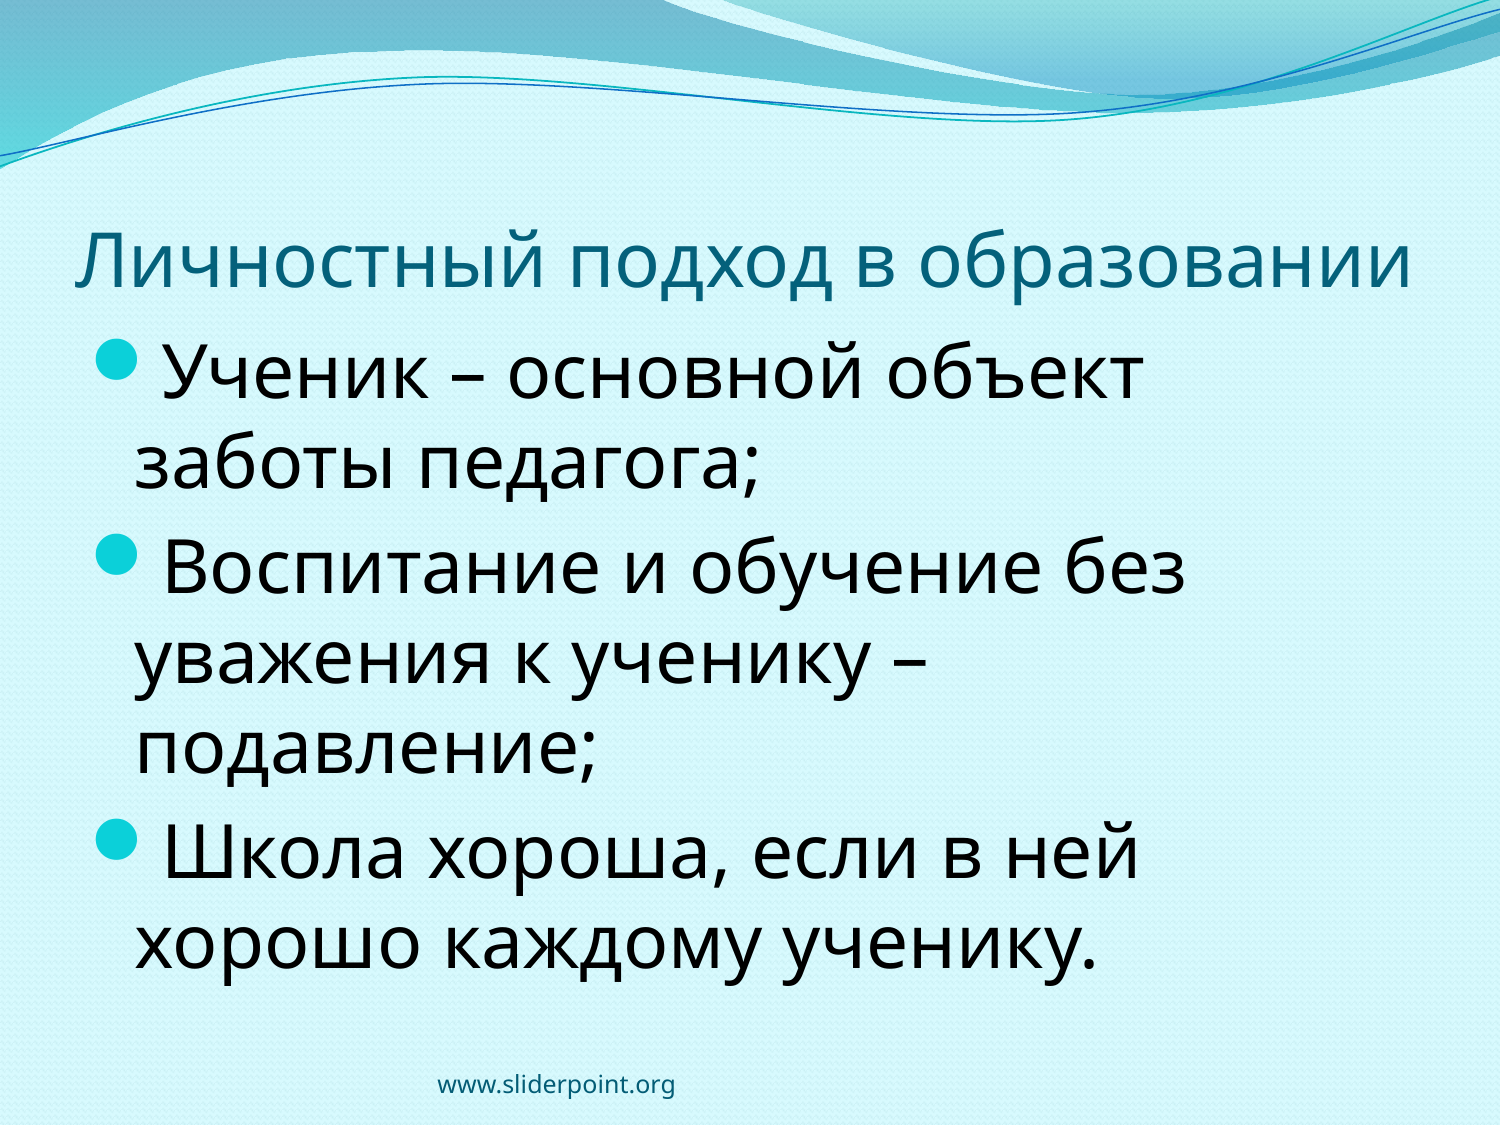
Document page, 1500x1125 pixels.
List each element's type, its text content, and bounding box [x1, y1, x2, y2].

footer www.sliderpoint.org [437, 1042, 988, 1103]
list Ученик – основной объект заботы педагога; Воспитание и обучение без уважения к ученику – подавление; Школа хороша, если в ней хорошо каждому ученику. [75, 316, 1425, 1035]
title Личностный подход в образовании [75, 115, 1425, 303]
